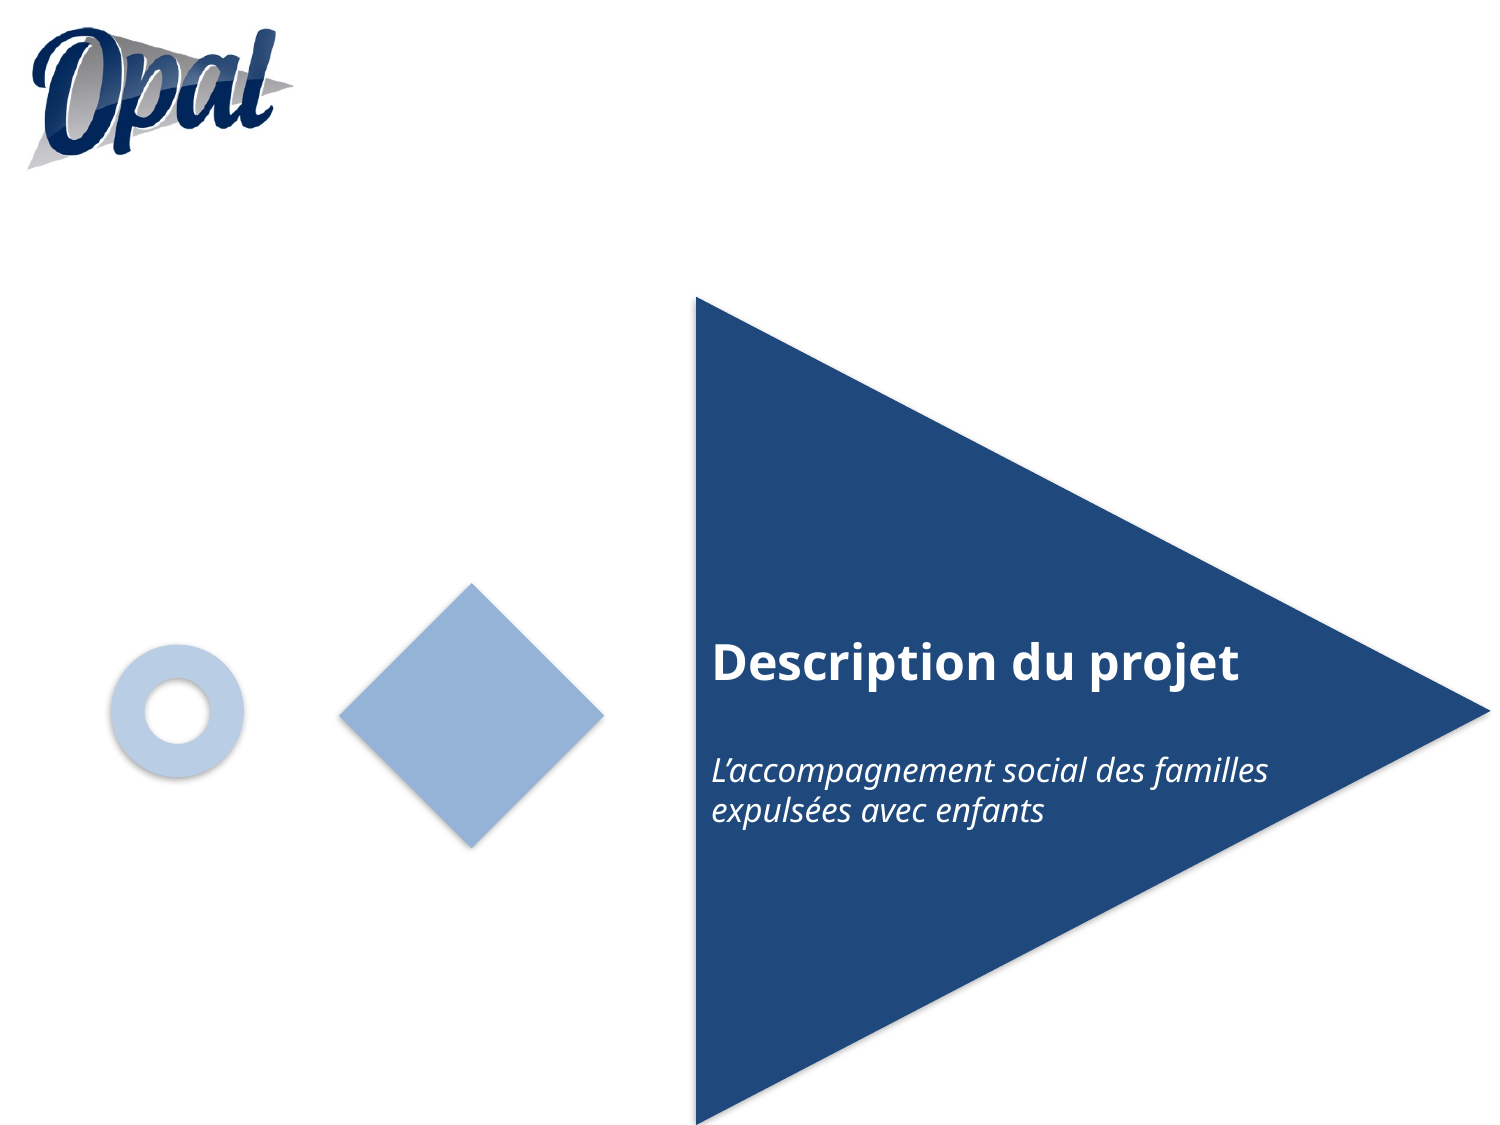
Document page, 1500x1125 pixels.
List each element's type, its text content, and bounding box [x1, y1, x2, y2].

picture [22, 25, 298, 172]
subtitle L’accompagnement social des familles expulsées avec enfants [696, 741, 1373, 849]
title Description du projet [696, 604, 1414, 717]
